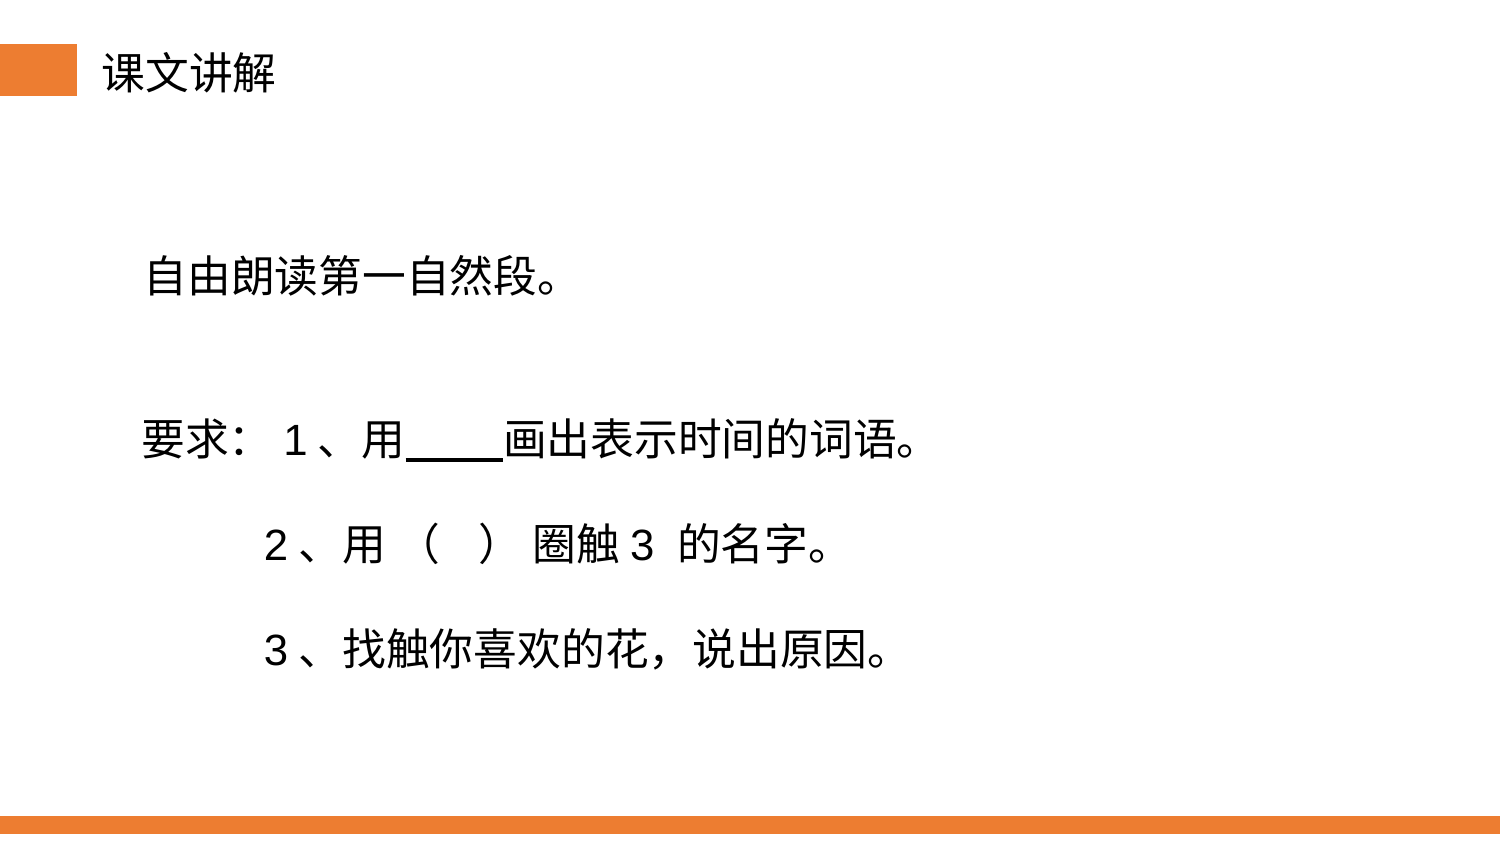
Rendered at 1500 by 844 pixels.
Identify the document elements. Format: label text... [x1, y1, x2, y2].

text_box 课文讲解 [90, 40, 368, 104]
text_box 要求：1、用 画出表示时间的词语。 2、用 （ ） 圈触3 的名字。 3、找触你喜欢的花，说出原因。 [130, 353, 1311, 680]
text_box 自由朗读第一自然段。 [132, 243, 593, 307]
